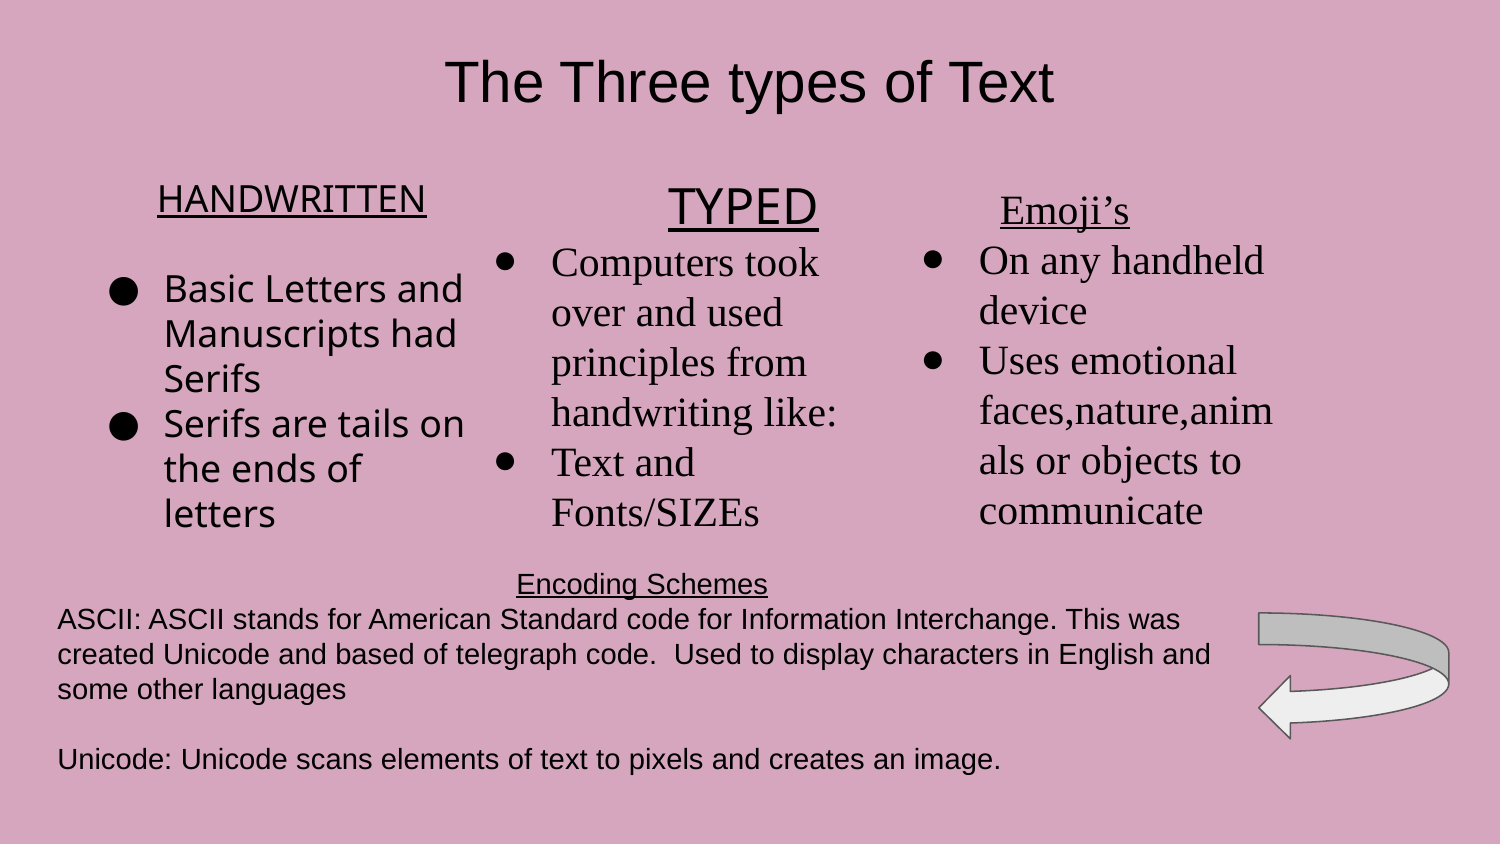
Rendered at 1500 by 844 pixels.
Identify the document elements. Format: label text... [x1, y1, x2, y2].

title The Three types of Text [51, 28, 1449, 123]
text_box Emoji’s On any handheld device Uses emotional faces,nature,animals or objects to communicate [888, 167, 1303, 676]
text_box HANDWRITTEN Basic Letters and Manuscripts had Serifs Serifs are tails on the ends of letters [73, 159, 461, 466]
text_box TYPED Computers took over and used principles from handwriting like: Text and Fonts/SIZEs [461, 159, 897, 550]
text_box Encoding Schemes ASCII: ASCII stands for American Standard code for Information Interchange. This was created Unicode and based of telegraph code. Used to display characters in English and some other languages Unicode: Unicode scans elements of text to pixels and creates an image. [42, 550, 1243, 813]
text_box [1258, 614, 1449, 739]
